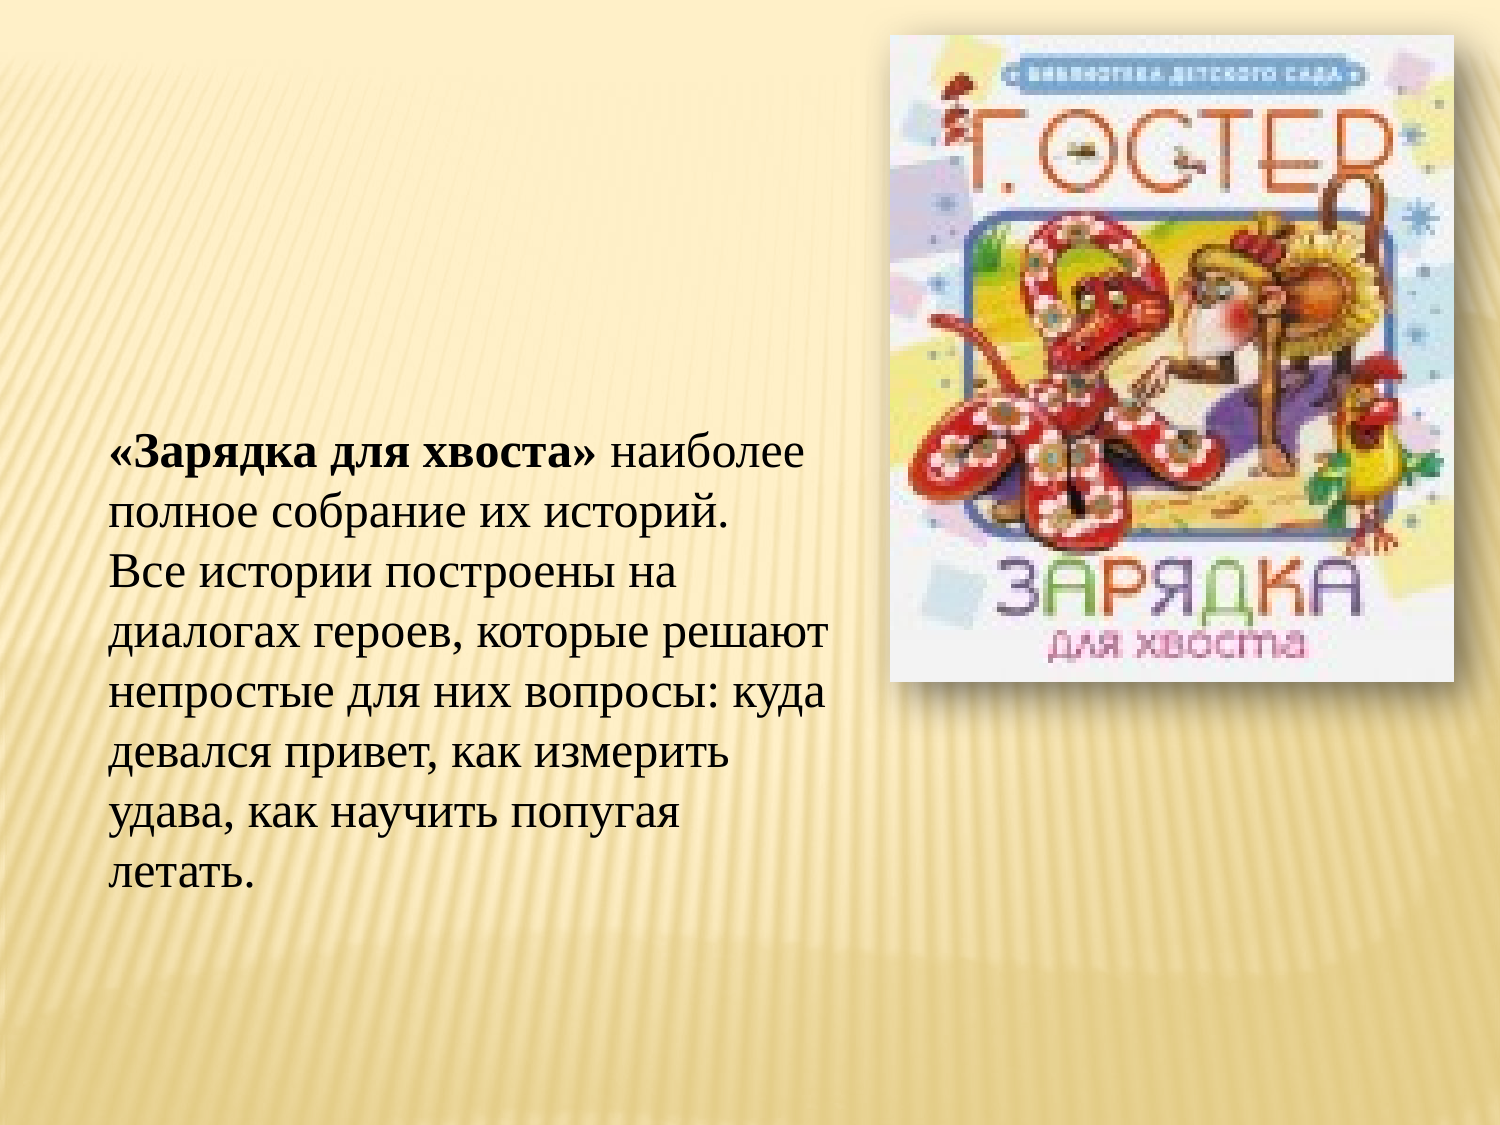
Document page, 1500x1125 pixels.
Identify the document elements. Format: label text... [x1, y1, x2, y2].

picture [890, 34, 1454, 682]
text_box «Зарядка для хвоста» наиболее полное собрание их историй. Все истории построены на диалогах героев, которые решают непростые для них вопросы: куда девался привет, как измерить удава, как научить попугая летать. [93, 410, 844, 905]
